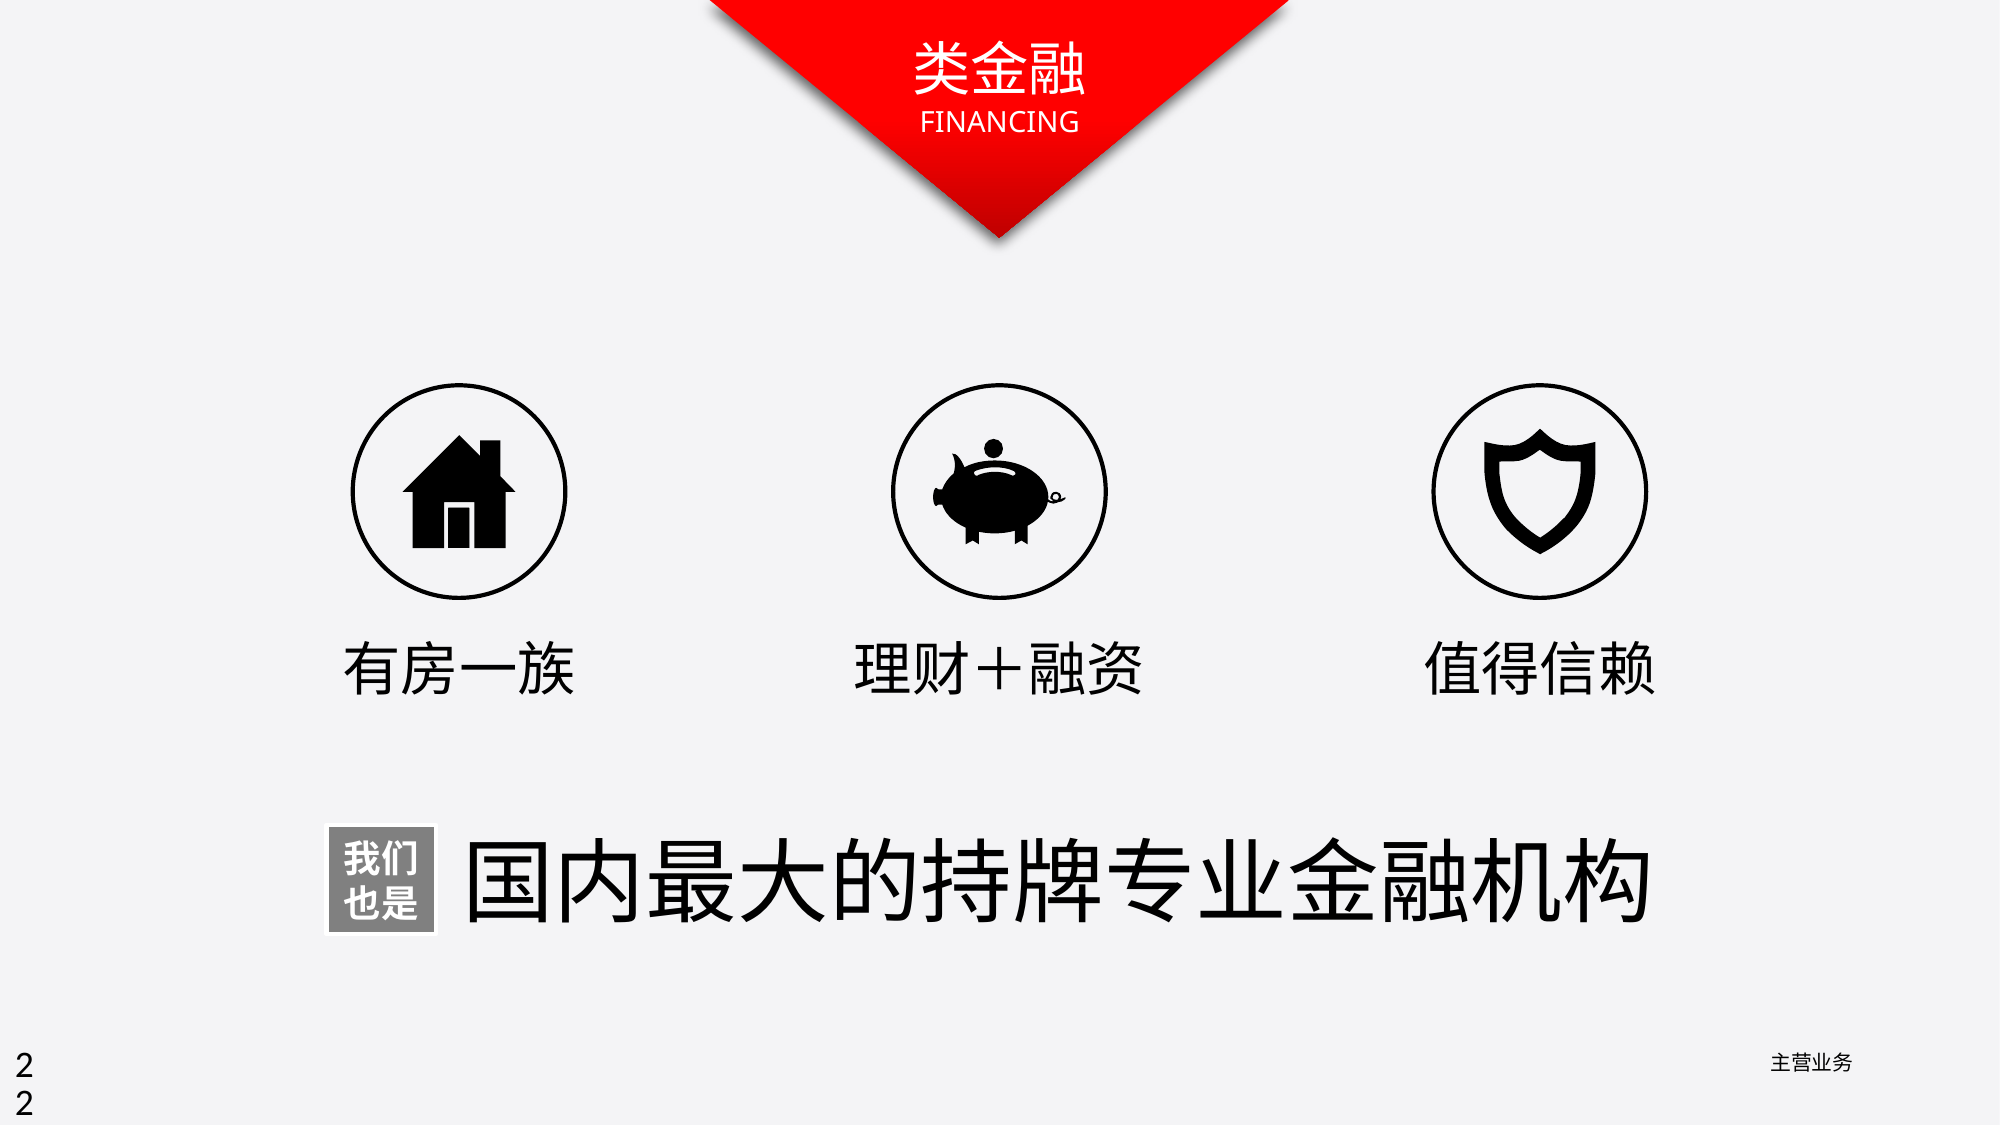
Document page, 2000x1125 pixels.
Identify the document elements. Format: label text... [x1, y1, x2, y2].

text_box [402, 434, 516, 549]
text_box 我们也是 [324, 823, 438, 936]
text_box 值得信赖 [1377, 624, 1703, 710]
text_box [1484, 428, 1596, 555]
text_box [350, 383, 568, 600]
text_box 类金融 [863, 25, 1136, 110]
text_box [1431, 383, 1649, 600]
text_box 有房一族 [296, 624, 622, 710]
text_box [884, 146, 1115, 240]
text_box [891, 383, 1108, 600]
text_box 理财＋融资 [837, 624, 1162, 710]
text_box 国内最大的持牌专业金融机构 [447, 816, 1674, 942]
text_box 主营业务 [1728, 1041, 1896, 1083]
text_box [707, 0, 1291, 120]
text_box FINANCING [852, 95, 1148, 146]
slide_number 22 [0, 1033, 60, 1093]
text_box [932, 438, 1067, 545]
